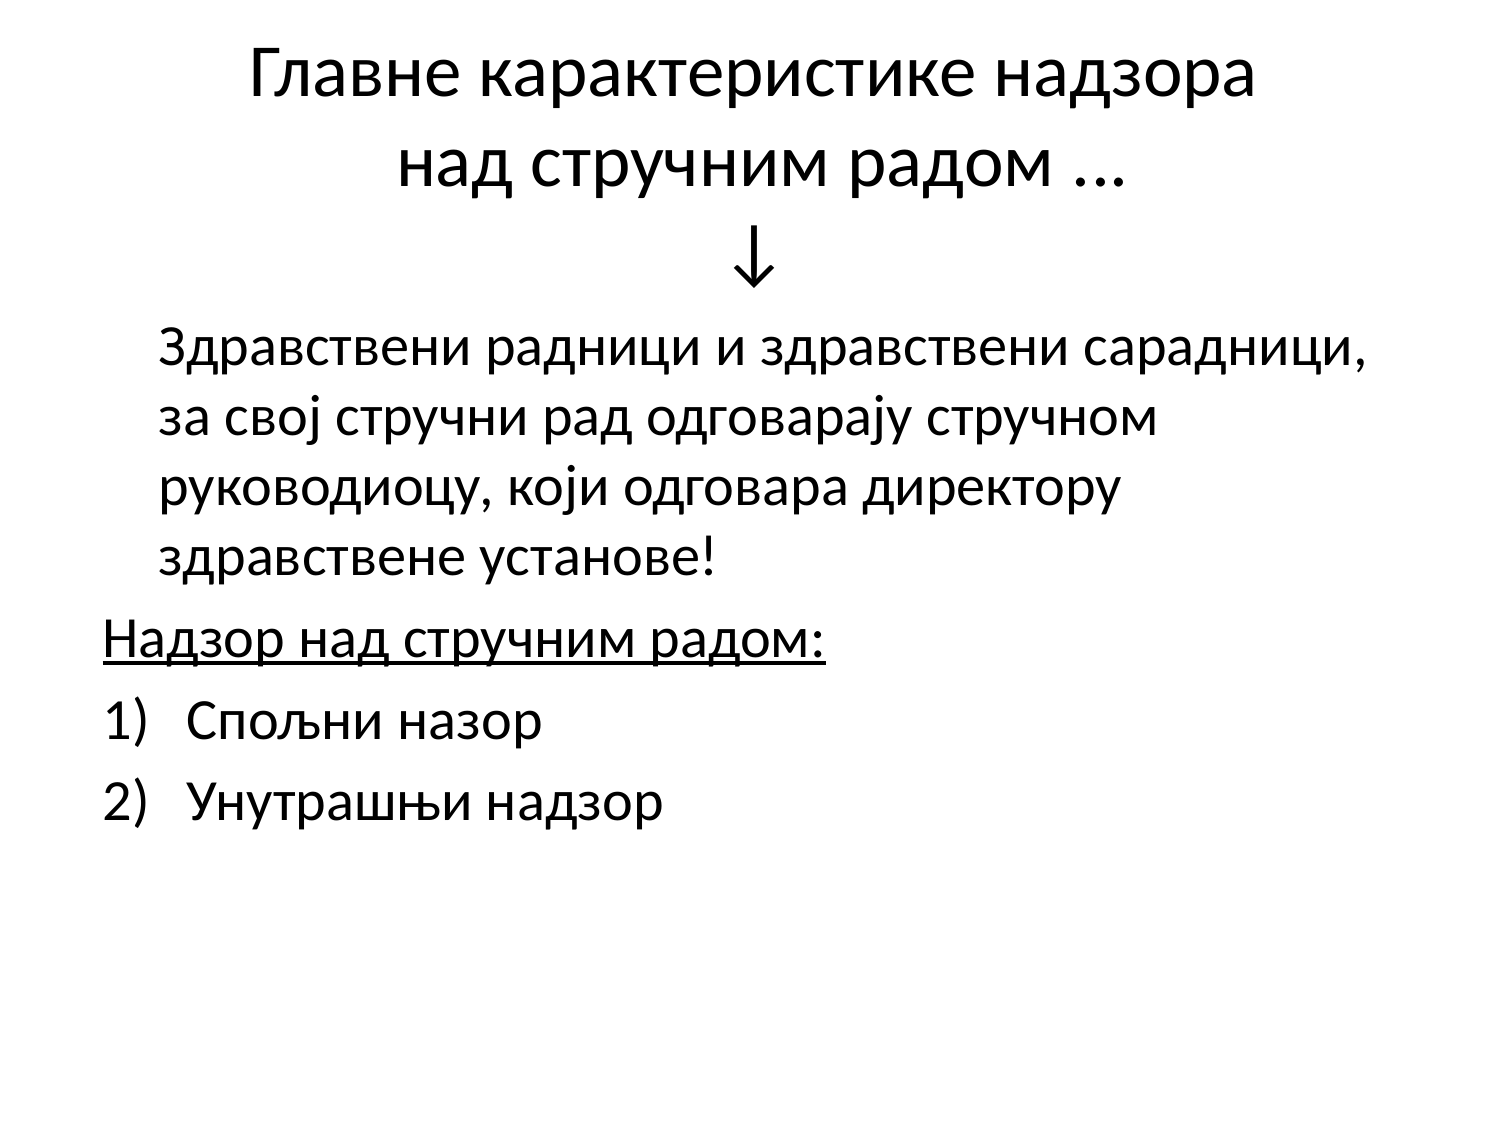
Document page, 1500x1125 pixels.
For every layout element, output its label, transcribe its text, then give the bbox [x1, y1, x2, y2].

list Здравствени радници и здравствени сарадници, за свој стручни рад одговарају стручном руководиоцу, који одговара директору здравствене установе! Надзор над стручним радом: Спољни назор Унутрашњи надзор [87, 299, 1438, 1043]
title Главне карактеристике надзора над стручним радом ... ↓ [87, 37, 1438, 275]
